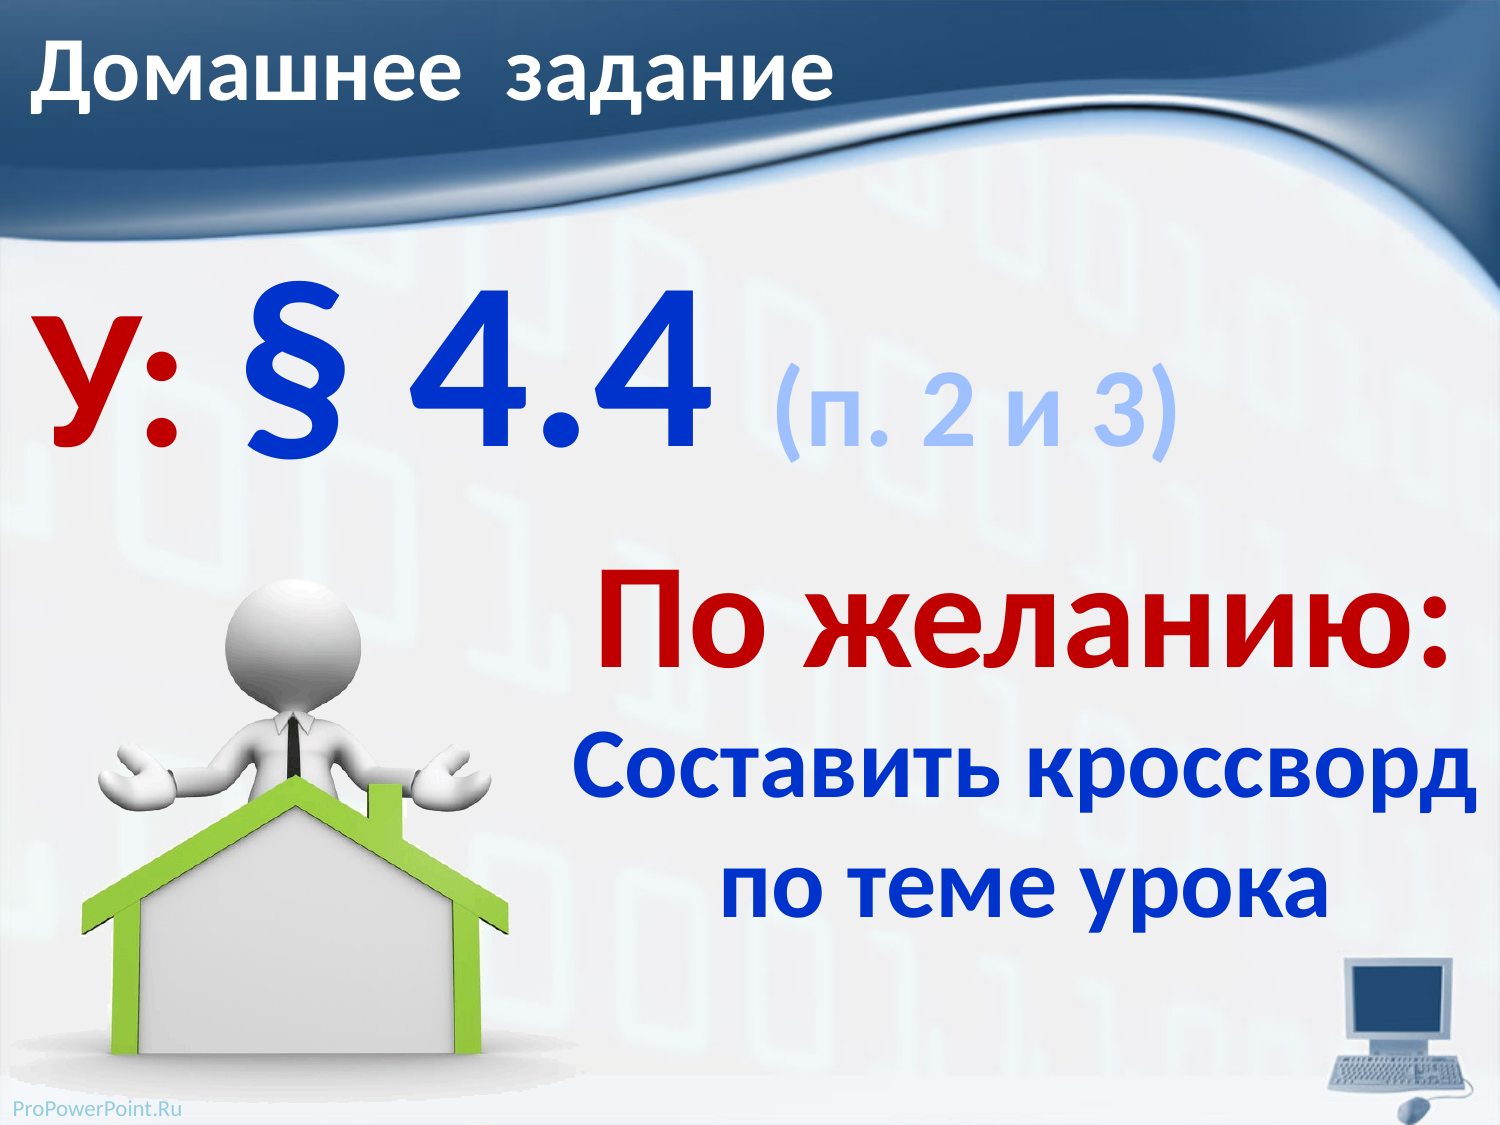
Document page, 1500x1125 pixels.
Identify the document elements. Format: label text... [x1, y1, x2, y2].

picture [0, 0, 1500, 1125]
title Домашнее задание [15, 0, 868, 128]
text_box По желанию: Составить кроссворд по теме урока [550, 509, 1500, 945]
text_box У: § 4.4 (п. 2 и 3) [17, 199, 1198, 502]
